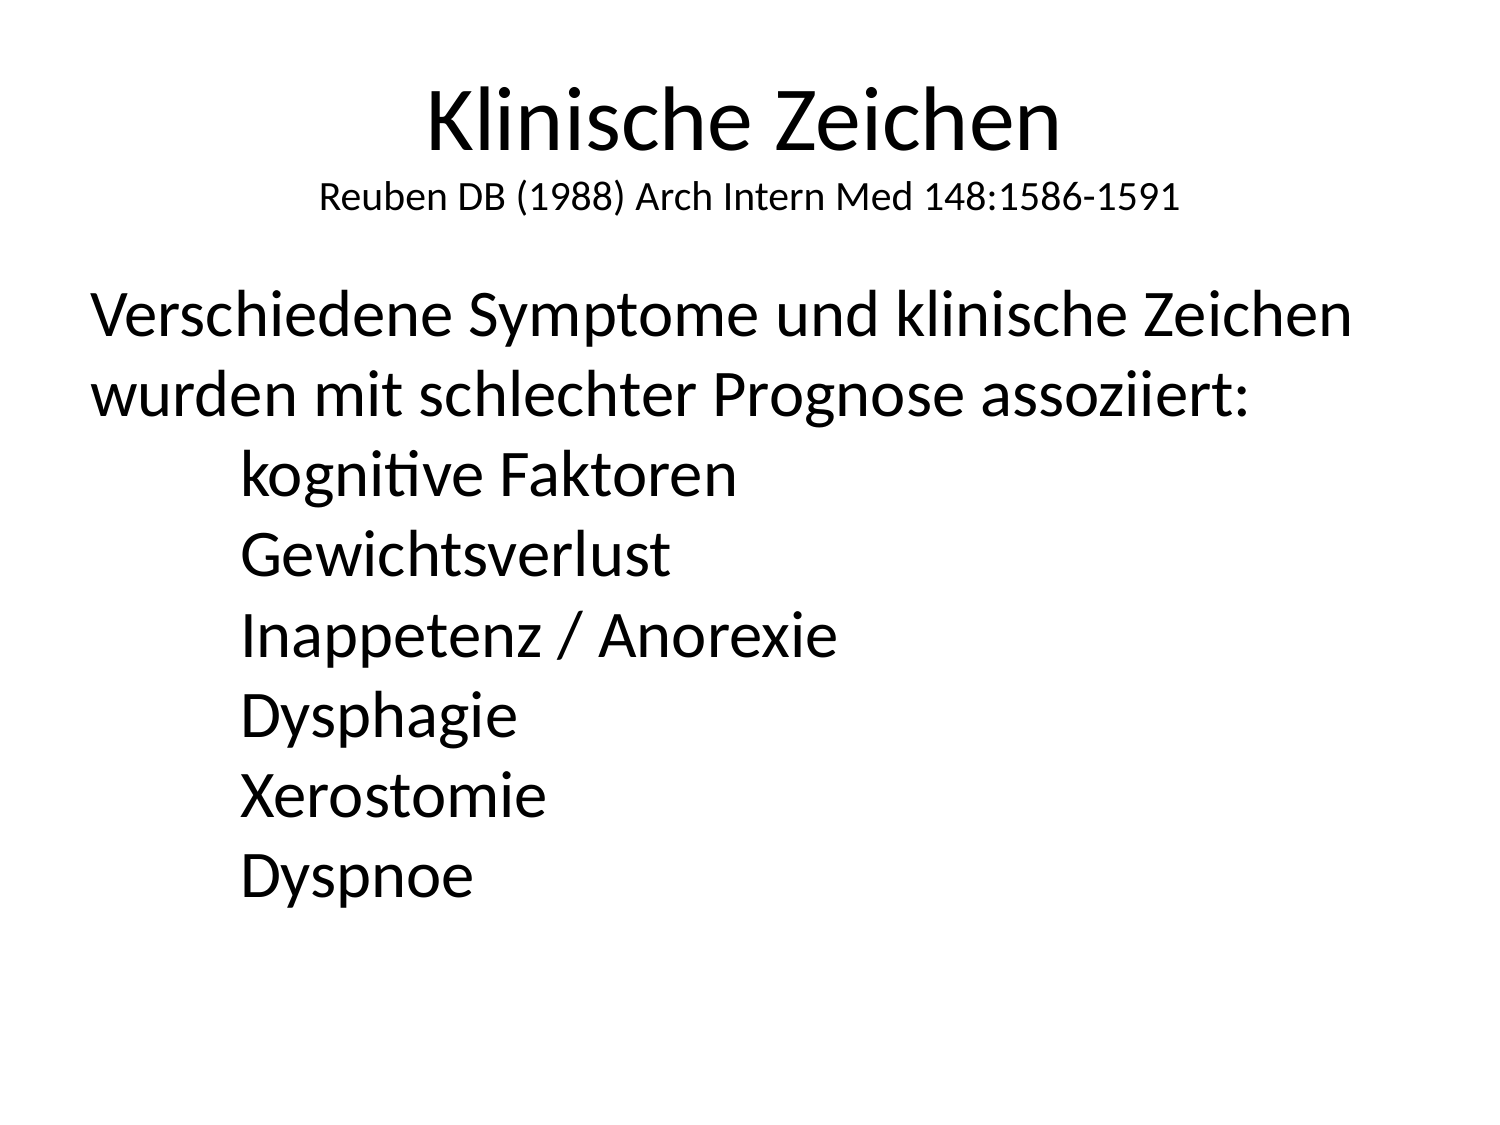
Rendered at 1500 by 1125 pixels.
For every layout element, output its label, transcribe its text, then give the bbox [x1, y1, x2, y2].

list Verschiedene Symptome und klinische Zeichen wurden mit schlechter Prognose assoziiert: kognitive Faktoren Gewichtsverlust Inappetenz / Anorexie Dysphagie Xerostomie Dyspnoe [75, 262, 1425, 1005]
title Klinische Zeichen Reuben DB (1988) Arch Intern Med 148:1586-1591 [75, 45, 1425, 233]
